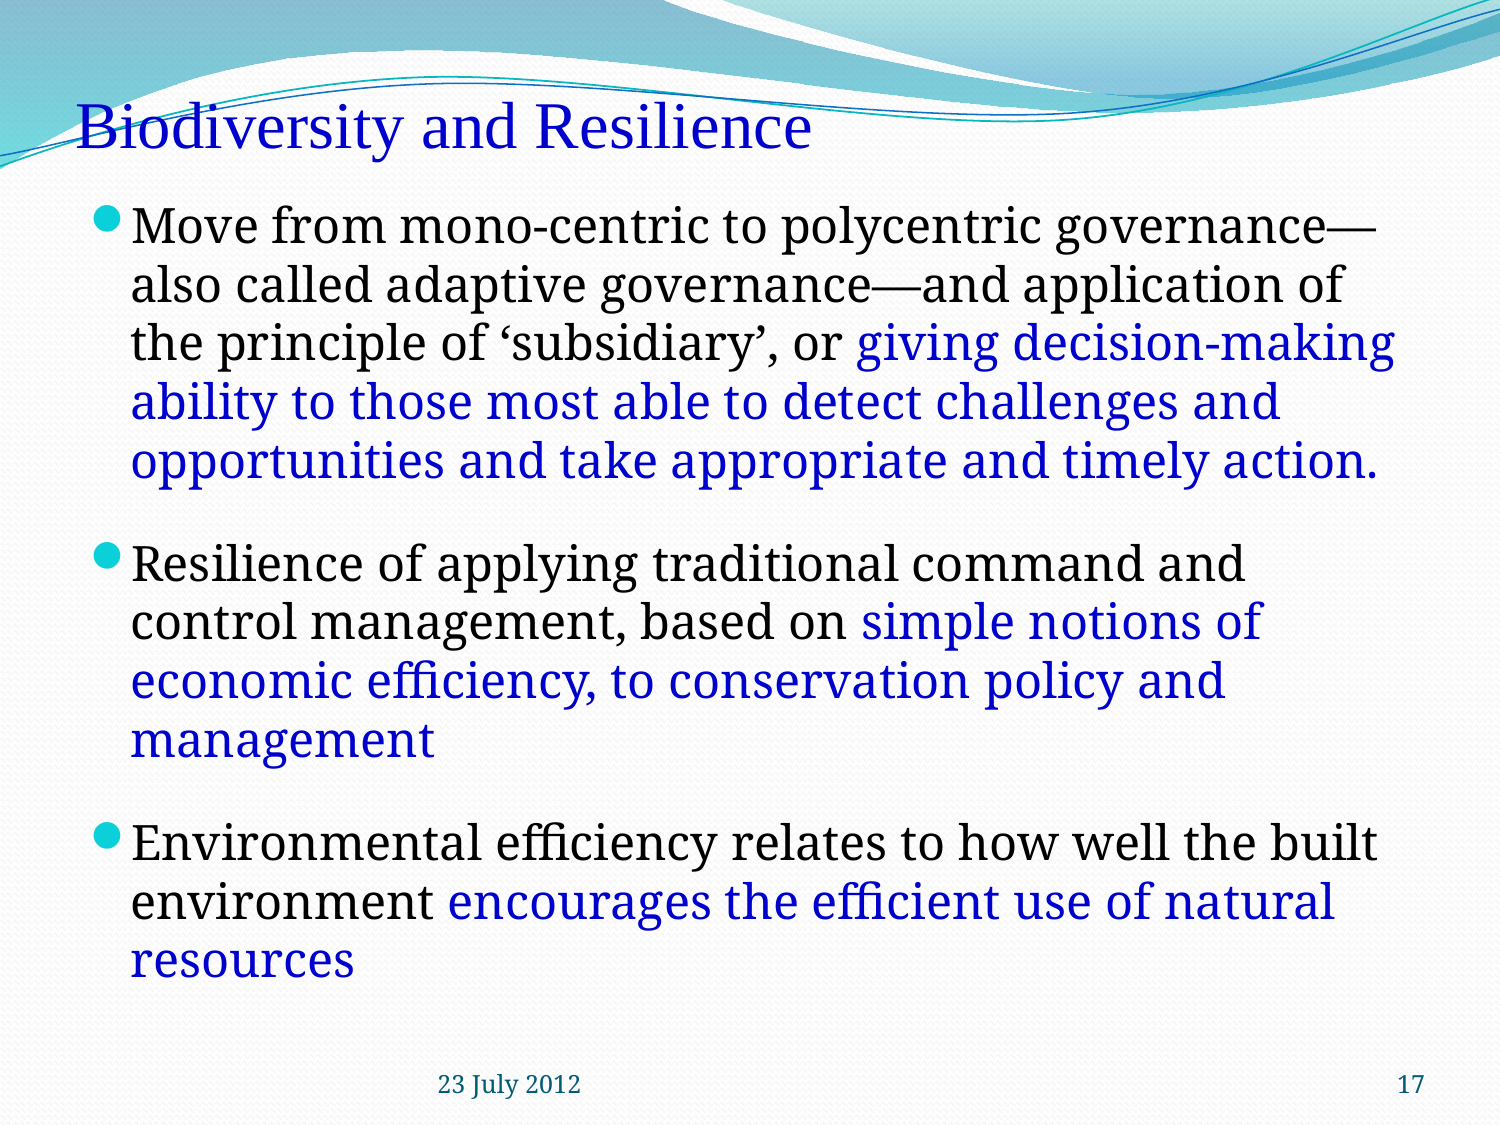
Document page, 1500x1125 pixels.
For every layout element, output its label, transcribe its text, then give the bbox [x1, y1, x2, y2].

list Move from mono-centric to polycentric governance—also called adaptive governance—and application of the principle of ‘subsidiary’, or giving decision-making ability to those most able to detect challenges and opportunities and take appropriate and timely action. Resilience of applying traditional command and control management, based on simple notions of economic efficiency, to conservation policy and management Environmental efficiency relates to how well the built environment encourages the efficient use of natural resources [75, 187, 1425, 1038]
footer 23 July 2012 [437, 1042, 988, 1103]
title Biodiversity and Resilience [75, 62, 1425, 163]
slide_number 17 [1299, 1042, 1425, 1103]
